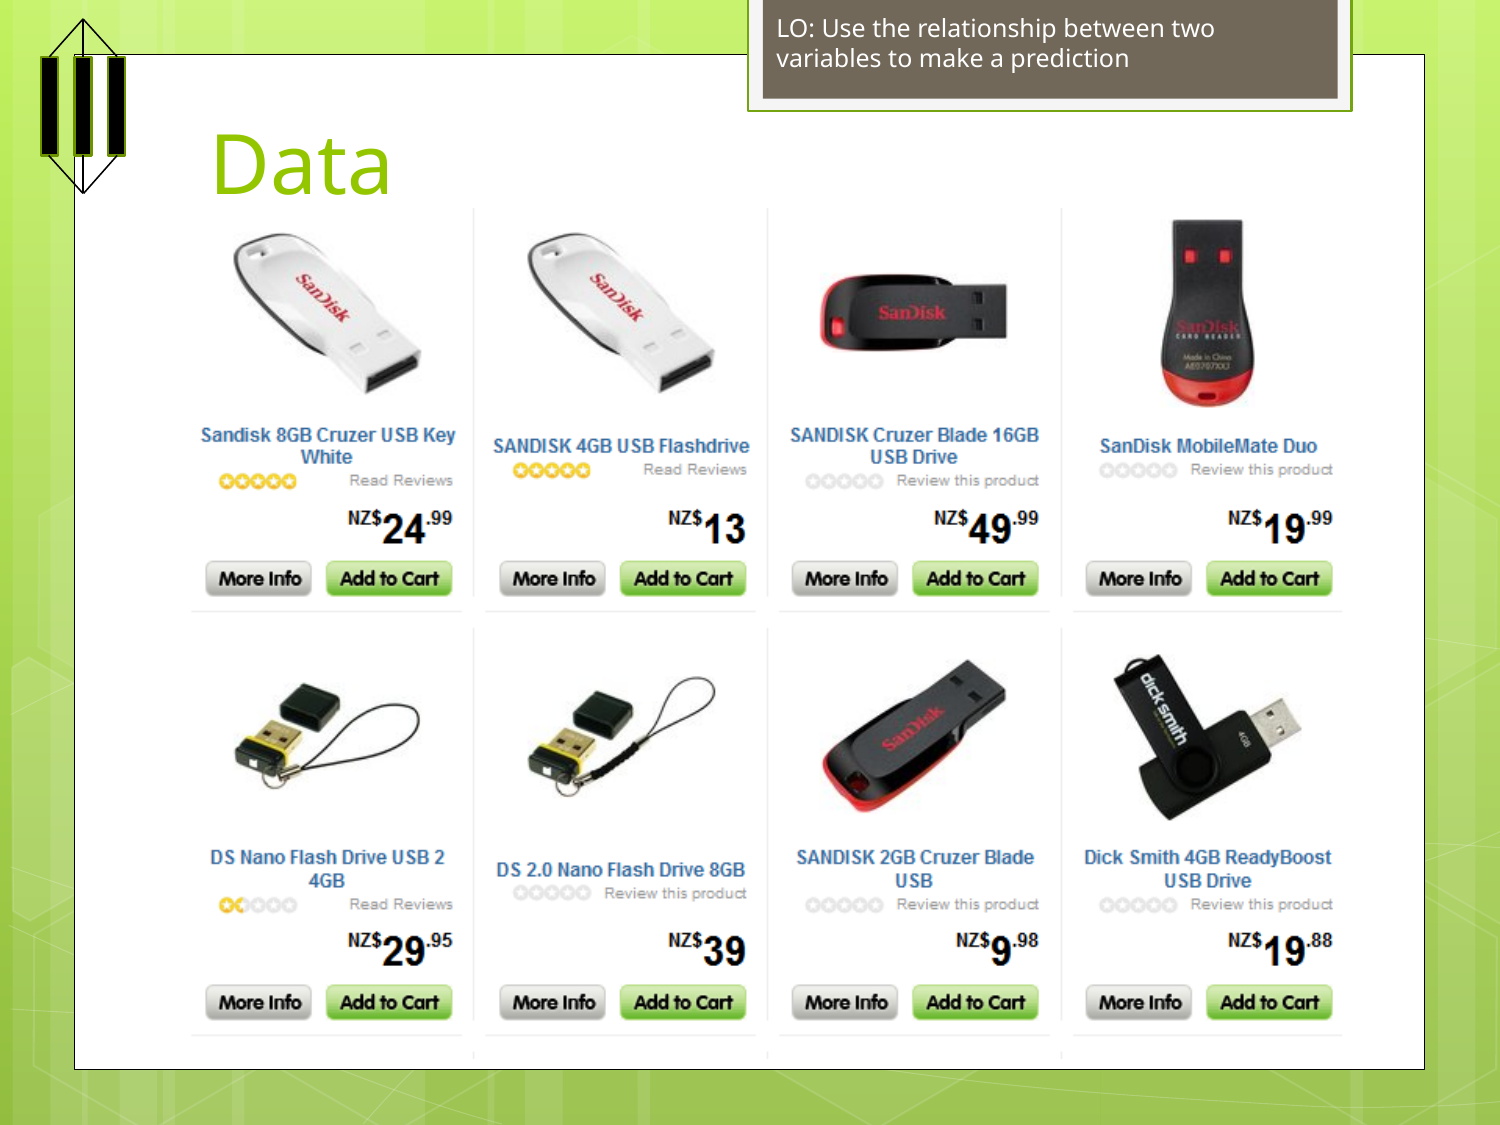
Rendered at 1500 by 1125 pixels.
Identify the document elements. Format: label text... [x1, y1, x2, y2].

text_box LO: Use the relationship between two variables to make a prediction [761, 5, 1341, 110]
title Data [194, 31, 1348, 206]
picture [170, 207, 1394, 1059]
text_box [40, 18, 126, 194]
